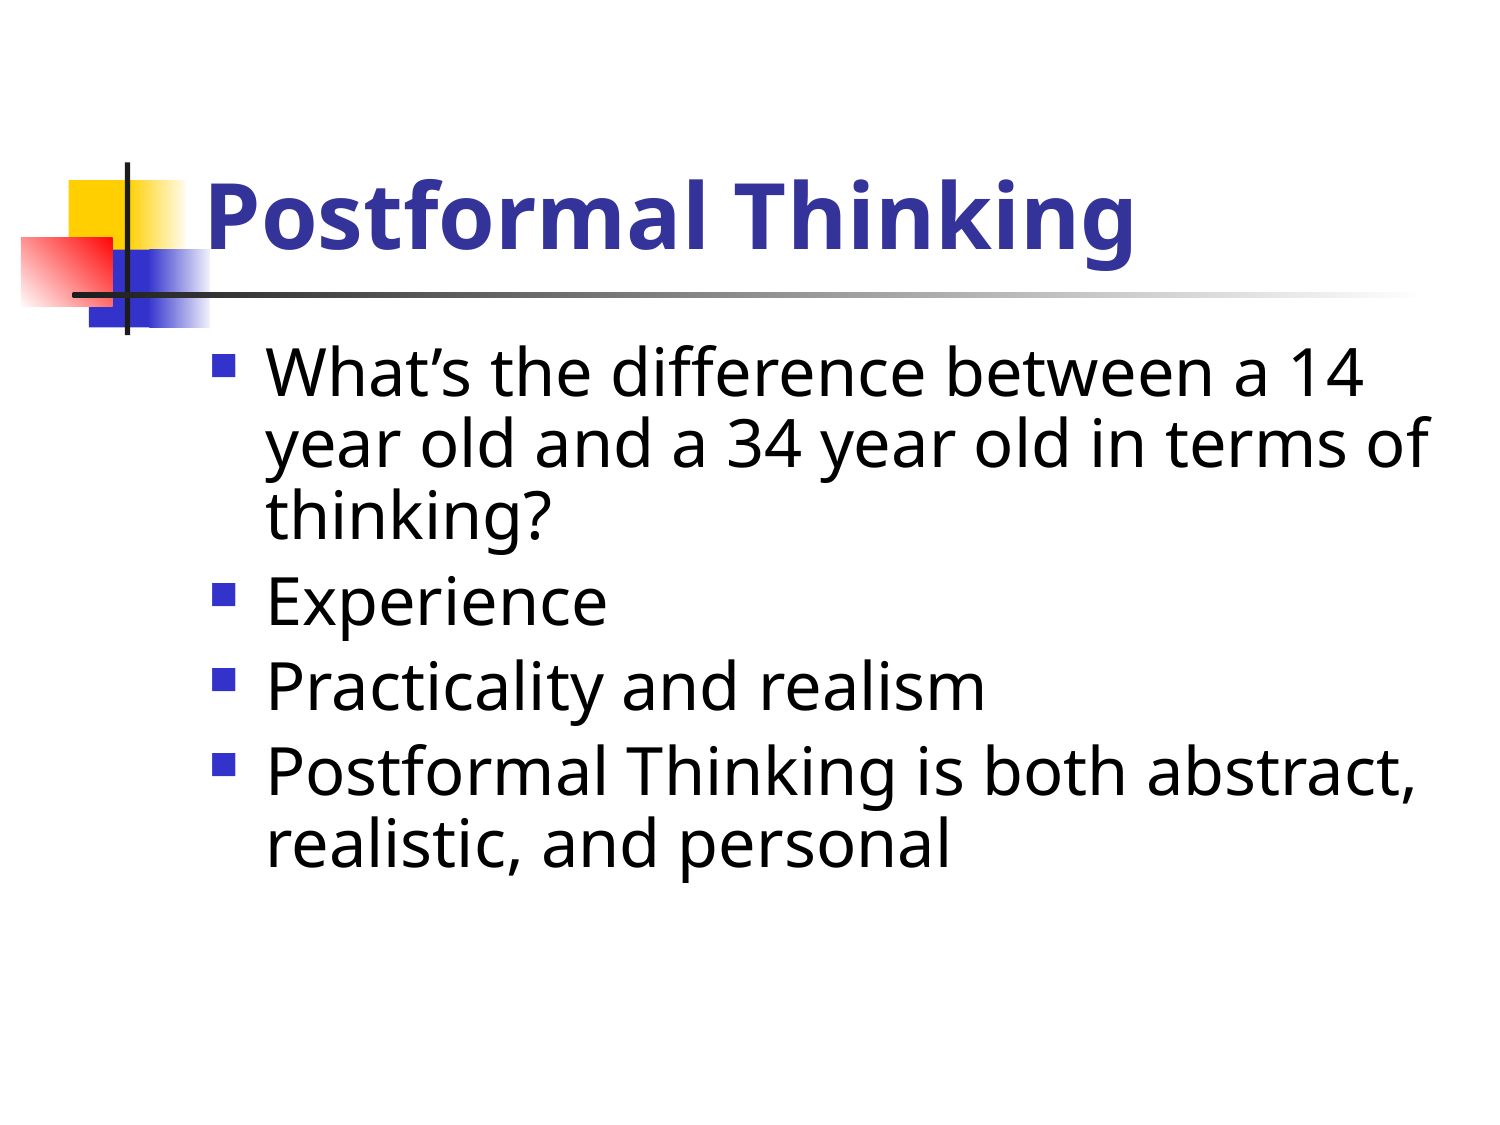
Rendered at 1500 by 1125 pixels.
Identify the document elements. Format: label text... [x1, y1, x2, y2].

list What’s the difference between a 14 year old and a 34 year old in terms of thinking? Experience Practicality and realism Postformal Thinking is both abstract, realistic, and personal [193, 331, 1469, 1006]
title Postformal Thinking [188, 35, 1468, 275]
